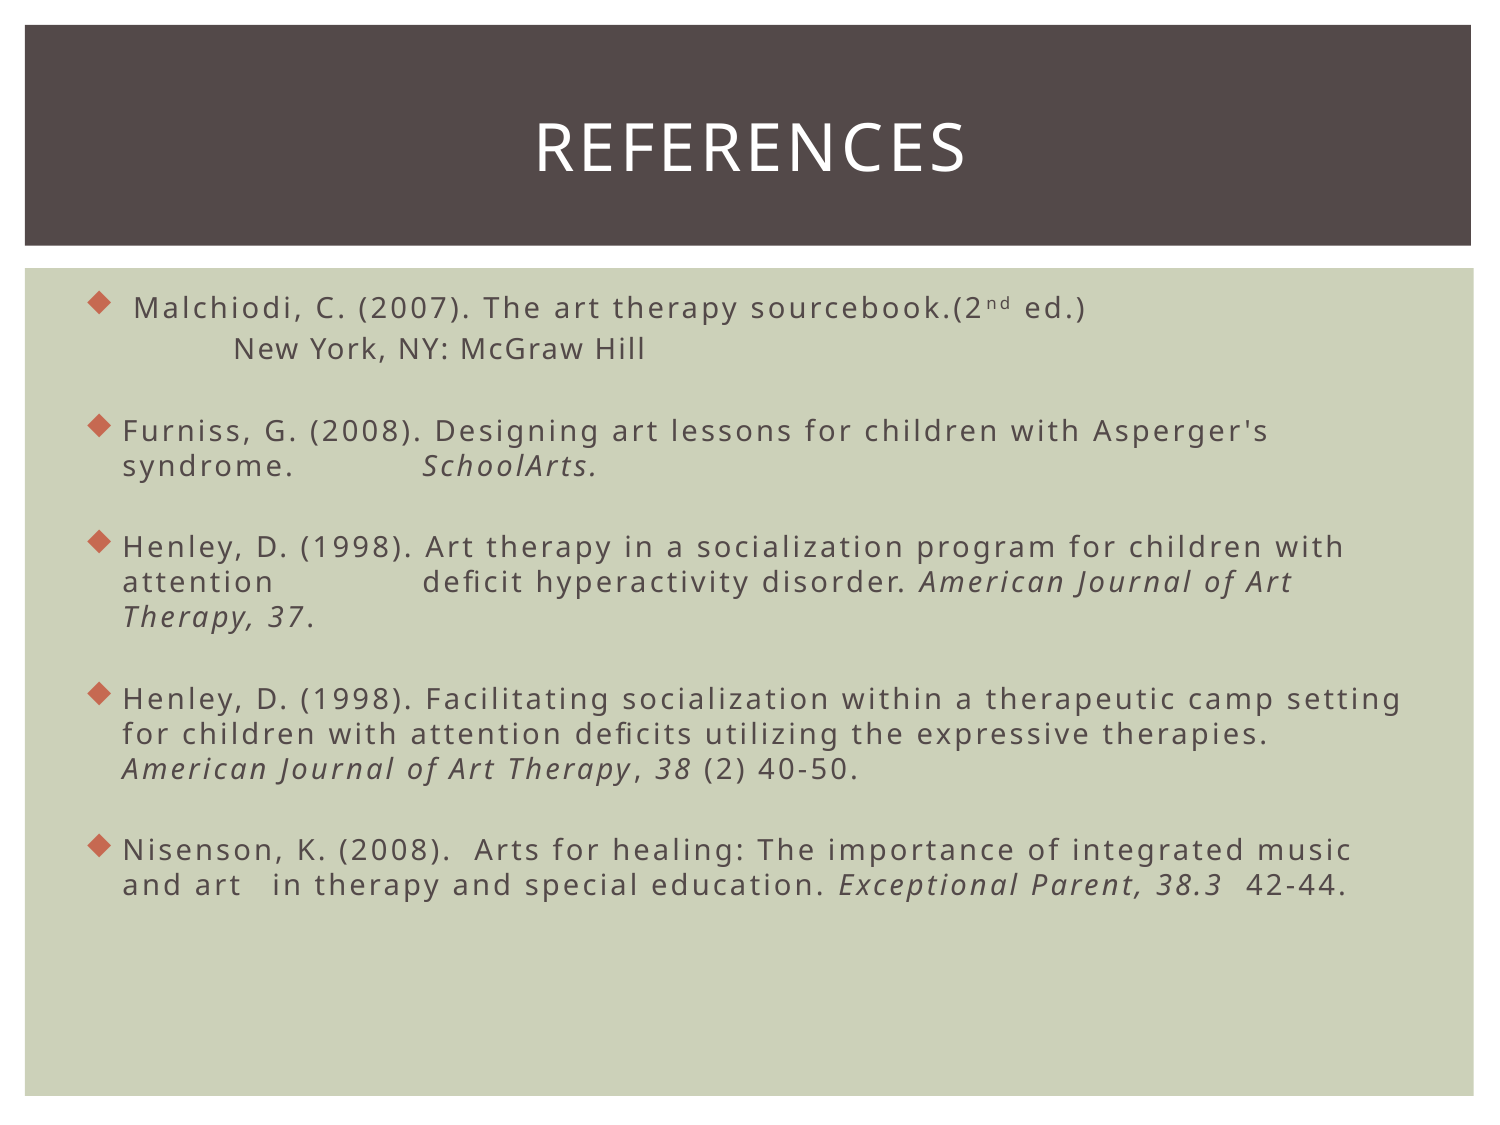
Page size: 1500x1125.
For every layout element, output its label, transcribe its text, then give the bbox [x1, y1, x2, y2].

list Malchiodi, C. (2007). The art therapy sourcebook.(2nd ed.) New York, NY: McGraw Hill Furniss, G. (2008). Designing art lessons for children with Asperger's syndrome. SchoolArts. Henley, D. (1998). Art therapy in a socialization program for children with attention deficit hyperactivity disorder. American Journal of Art Therapy, 37. Henley, D. (1998). Facilitating socialization within a therapeutic camp setting for children with attention deficits utilizing the expressive therapies. American Journal of Art Therapy, 38 (2) 40-50. Nisenson, K. (2008). Arts for healing: The importance of integrated music and art in therapy and special education. Exceptional Parent, 38.3 42-44. [62, 281, 1442, 1005]
title References [62, 58, 1438, 232]
